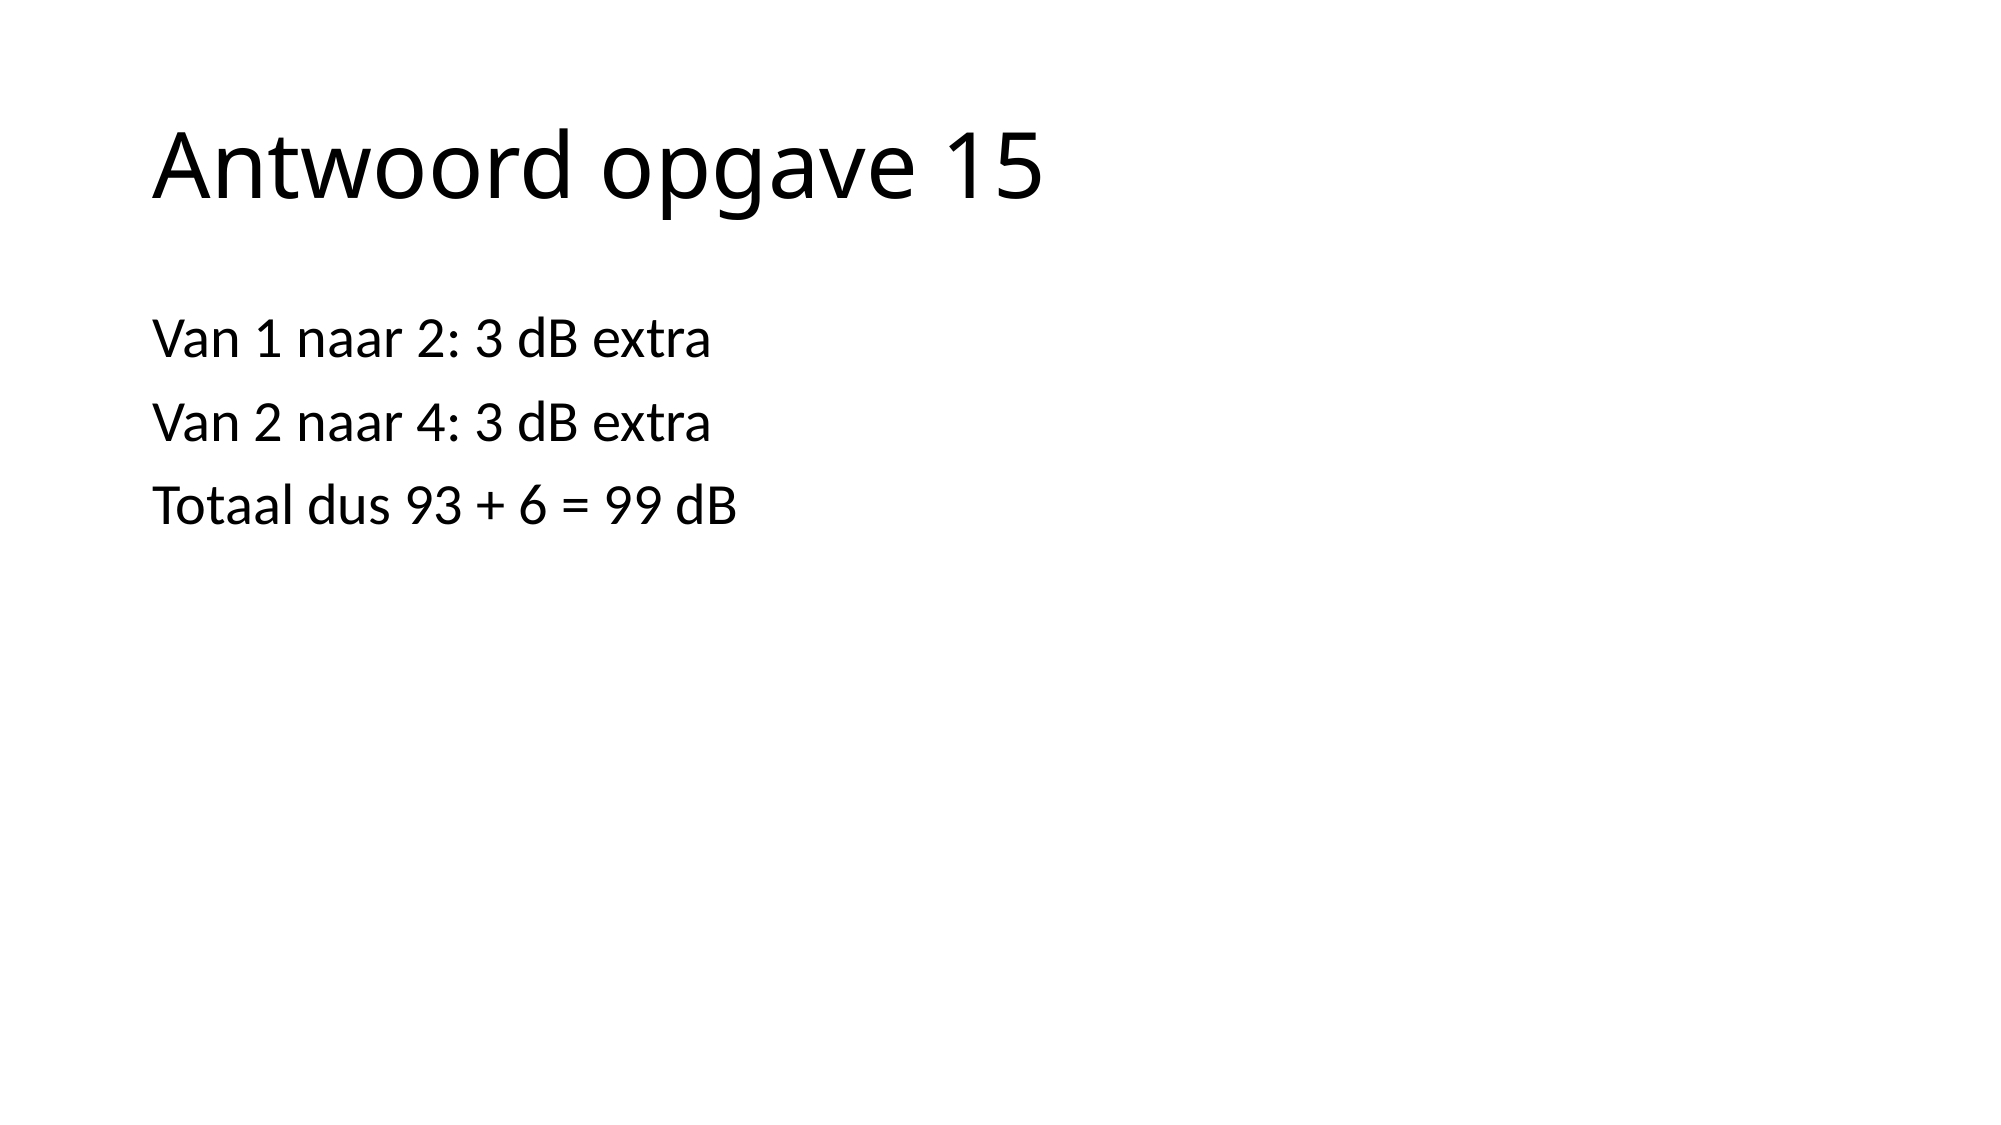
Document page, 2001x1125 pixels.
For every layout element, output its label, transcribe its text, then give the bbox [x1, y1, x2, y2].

list Van 1 naar 2: 3 dB extra Van 2 naar 4: 3 dB extra Totaal dus 93 + 6 = 99 dB [137, 299, 1863, 1014]
title Antwoord opgave 15 [137, 59, 1863, 278]
